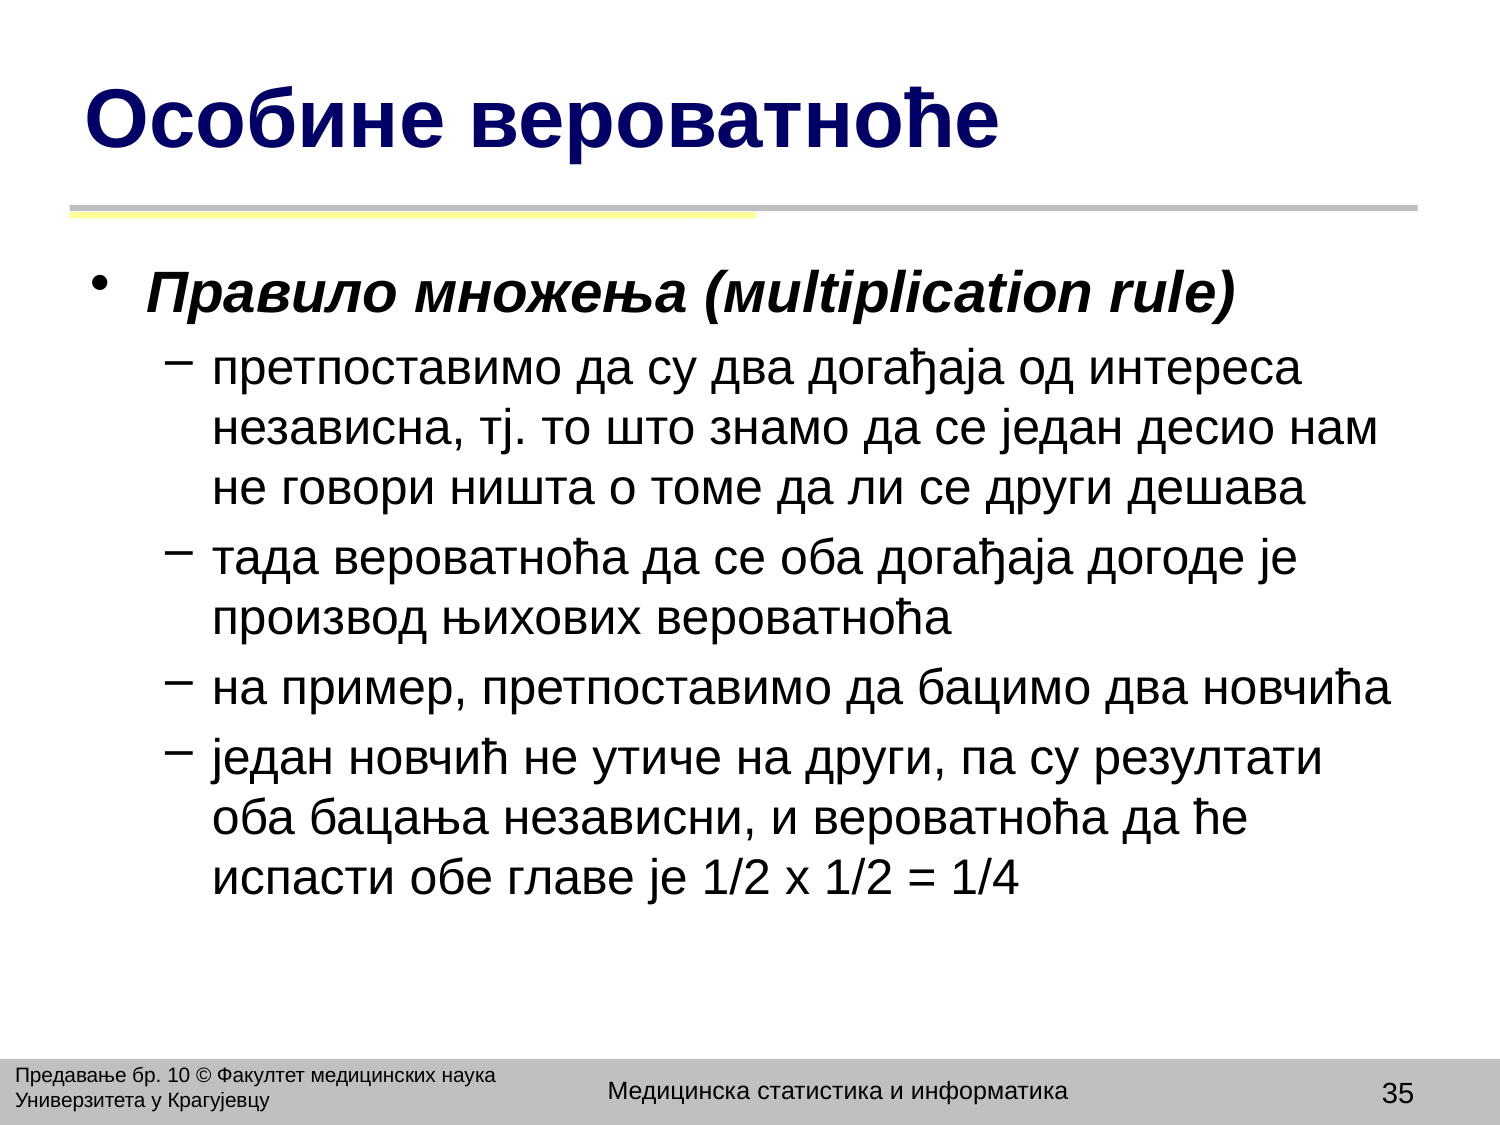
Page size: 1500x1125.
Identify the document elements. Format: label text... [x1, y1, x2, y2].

slide_number Предавање бр. 10 © Факултет медицинских наука Универзитета у Крагујевцу [0, 1053, 626, 1108]
slide_number 35 [1175, 1066, 1430, 1125]
title Особине вероватноће [69, 19, 1426, 208]
list Правило множења (мultiplication rule) претпоставимо да су два догађаја од интереса независна, тј. то што знамо да се један десио нам не говори ништа о томе да ли се други дешава тада вероватноћа да се оба догађаја догоде је производ њихових вероватноћа на пример, претпоставимо да бацимо два новчића један новчић не утиче на други, па су резултати оба бацања независни, и вероватноћа да ће испасти обе главе је 1/2 x 1/2 = 1/4 [74, 246, 1426, 1023]
footer Медицинска статистика и информатика [512, 1066, 1165, 1125]
